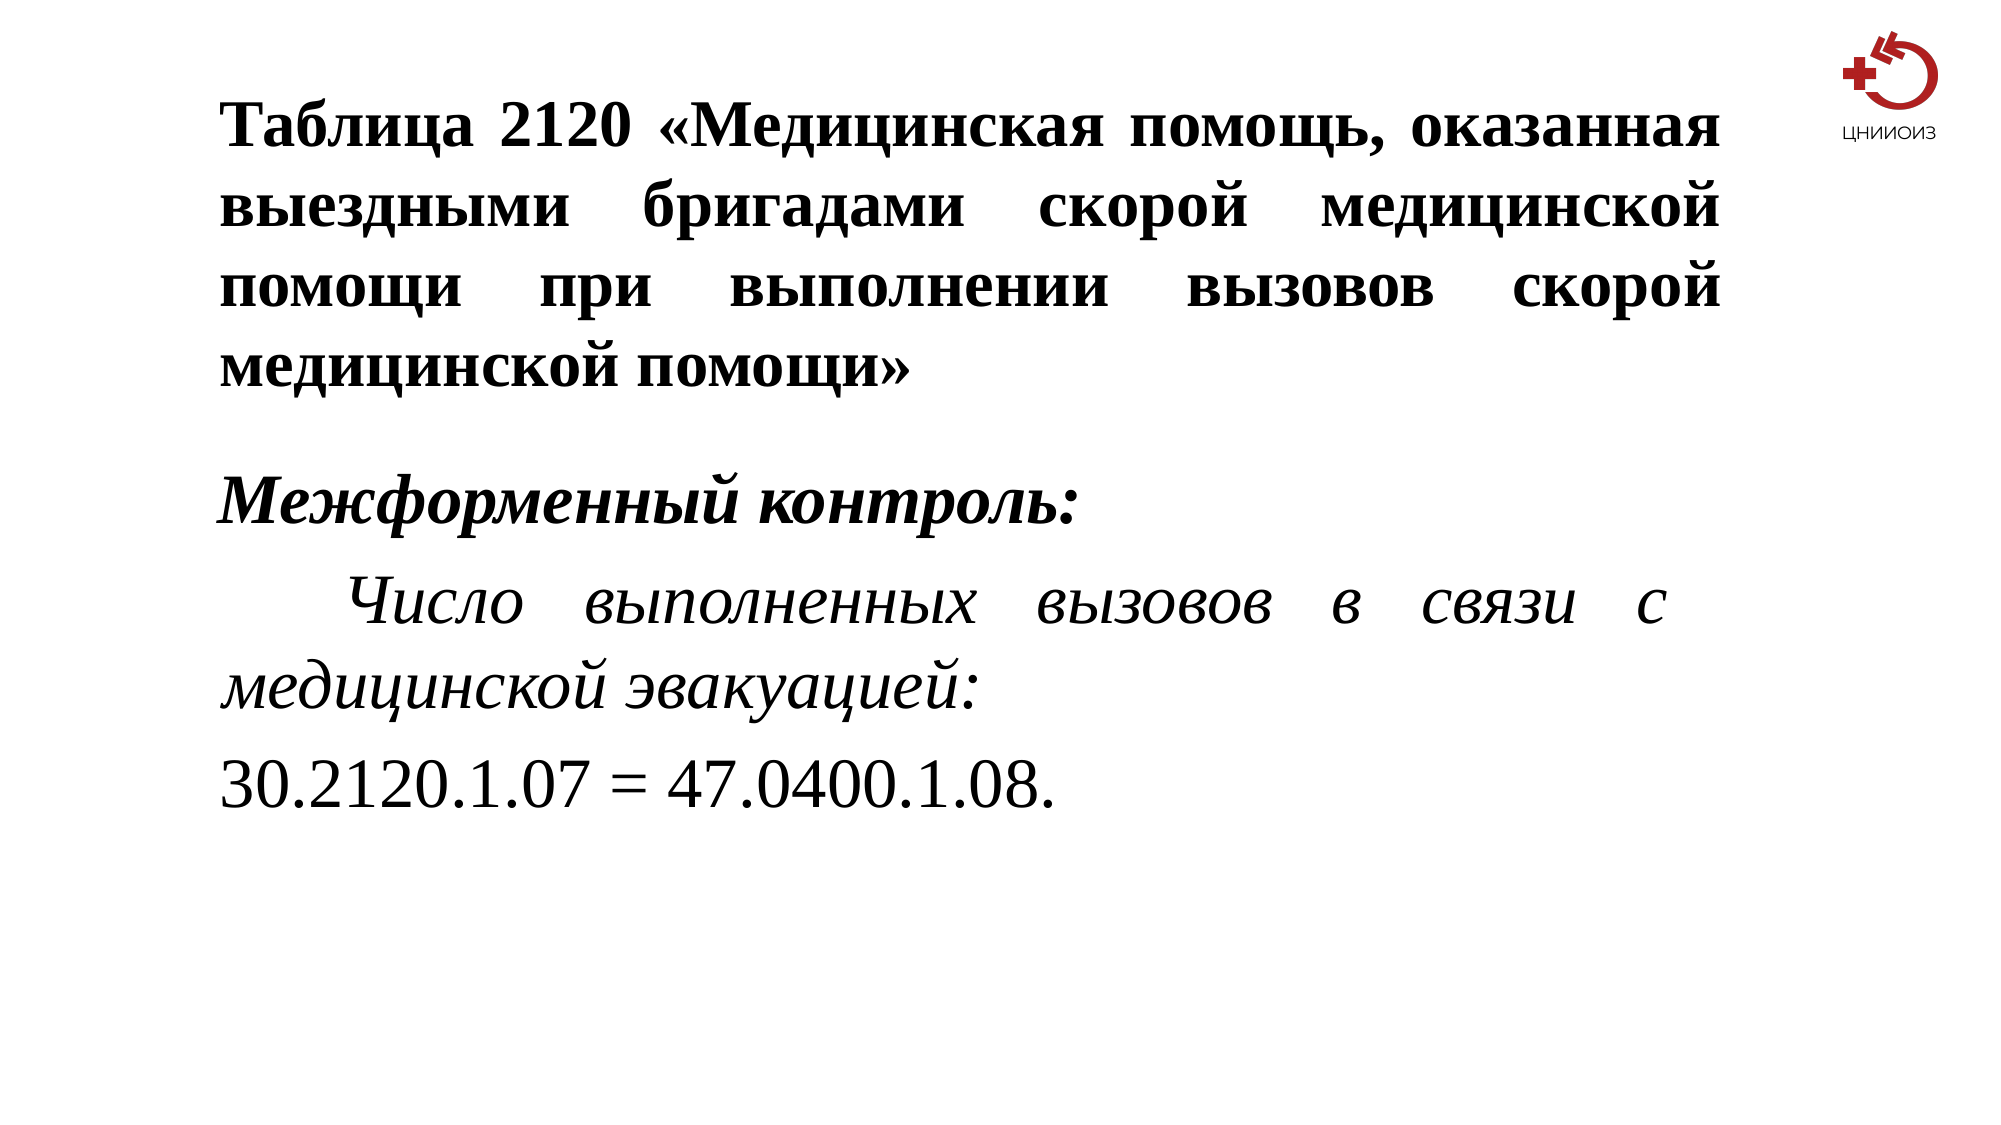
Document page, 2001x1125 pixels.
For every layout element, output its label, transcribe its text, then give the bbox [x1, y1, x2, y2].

list Межформенный контроль: Число выполненных вызовов в связи с медицинской эвакуацией: 30.2120.1.07 = 47.0400.1.08. [151, 441, 1686, 1026]
picture [1843, 31, 1938, 142]
title Таблица 2120 «Медицинская помощь, оказанная выездными бригадами скорой медицинской помощи при выполнении вызовов скорой медицинской помощи» [204, 99, 1739, 380]
